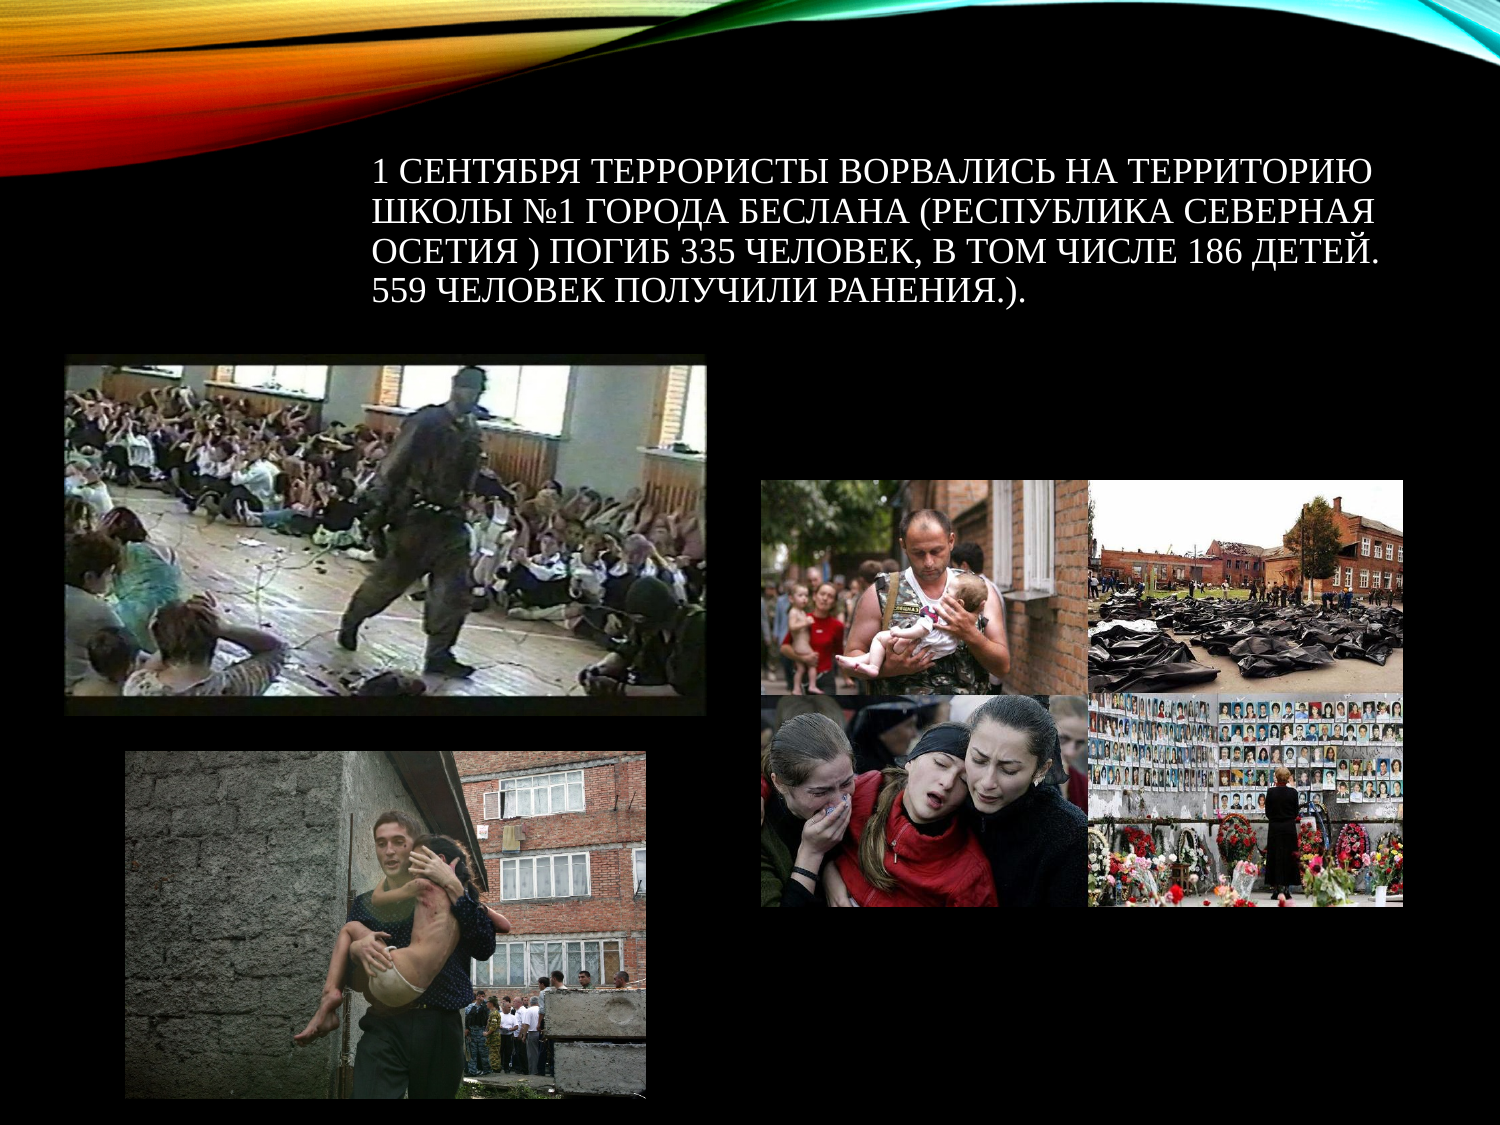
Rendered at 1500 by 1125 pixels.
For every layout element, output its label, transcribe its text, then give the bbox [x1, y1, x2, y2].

picture [125, 751, 647, 1099]
title 1 сентября террористы ворвались на территорию школы №1 города Беслана (Республика Северная осетия ) погиб 335 человек, в том числе 186 детей. 559 человек получили ранения.). [356, 125, 1403, 338]
picture [0, 0, 1500, 178]
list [761, 480, 1403, 907]
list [64, 354, 707, 716]
